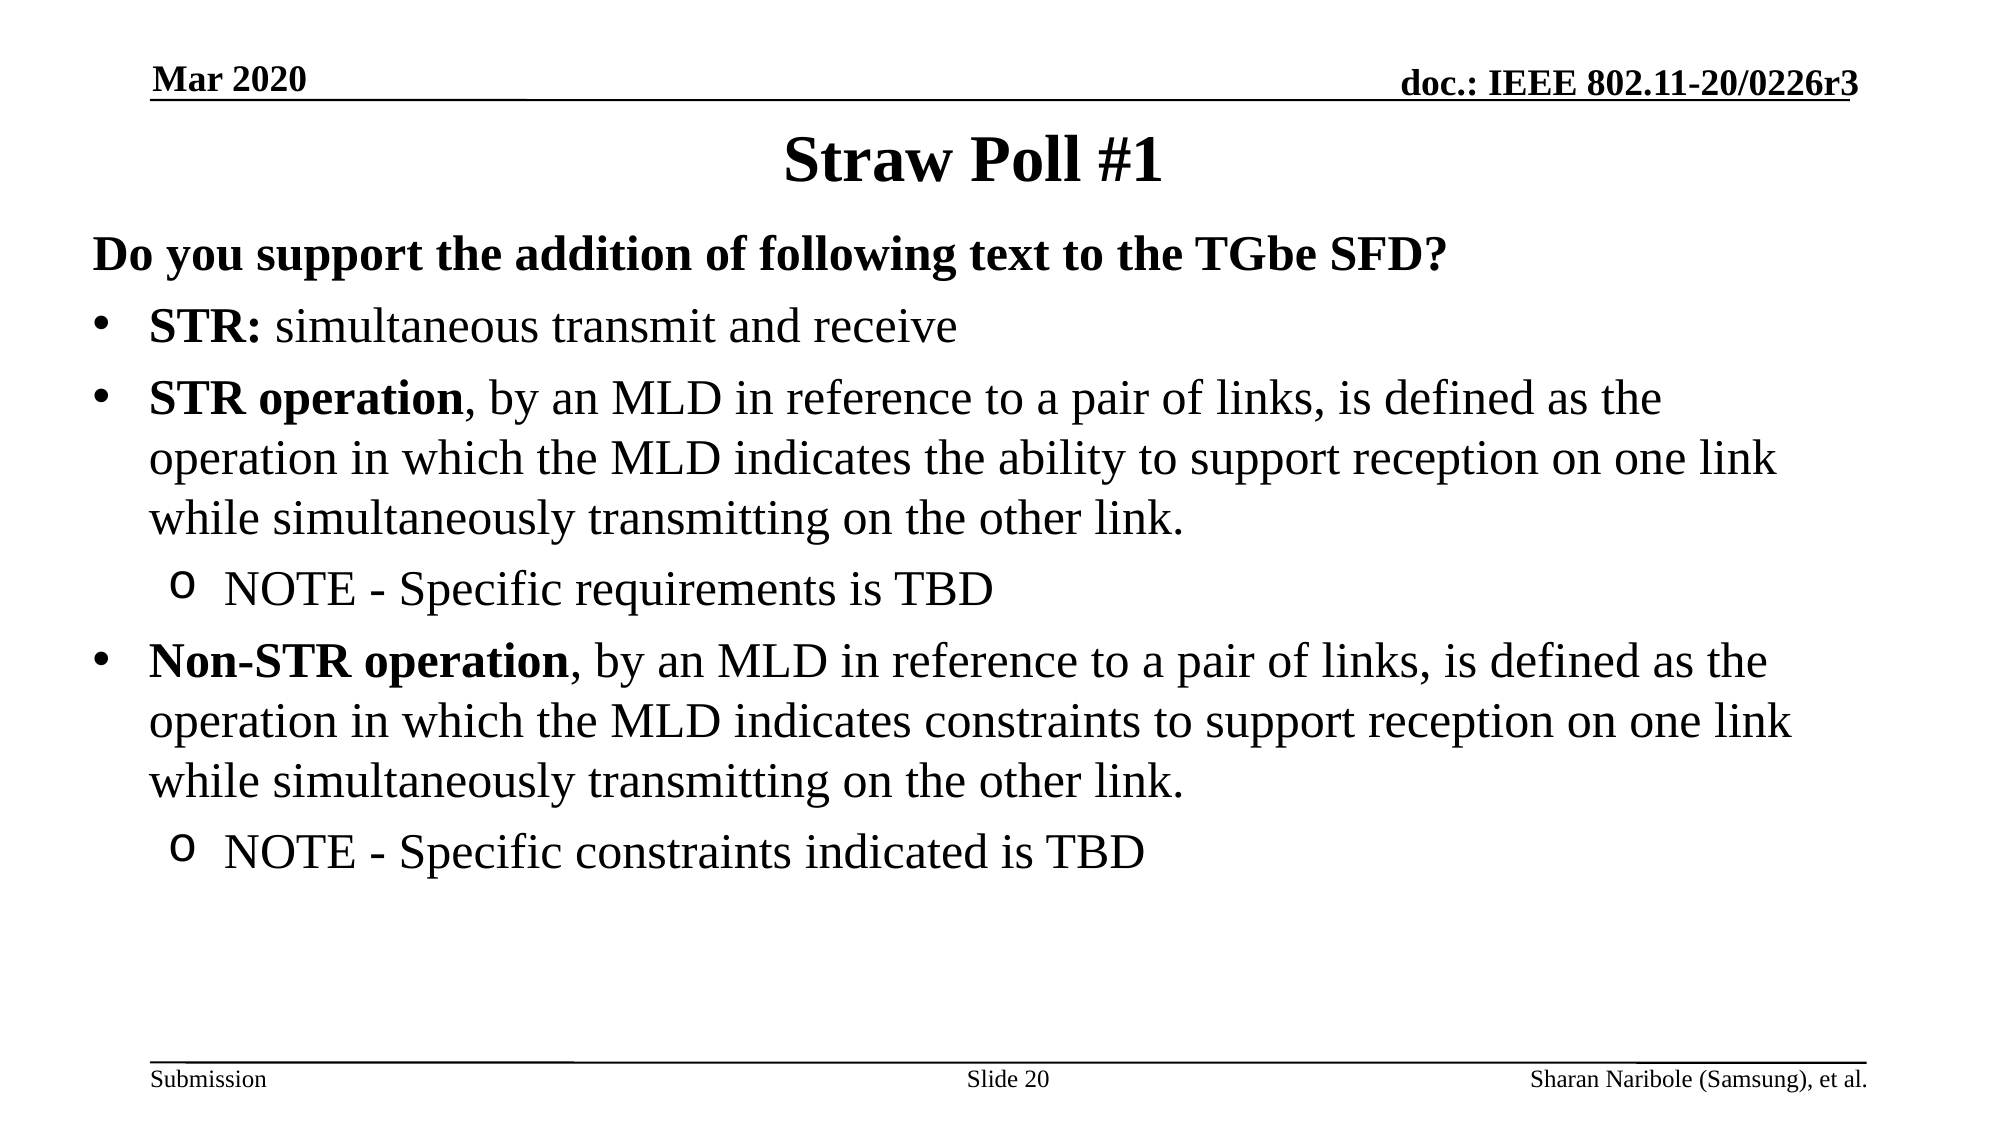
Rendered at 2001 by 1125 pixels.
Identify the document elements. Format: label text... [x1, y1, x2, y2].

slide_number Slide 20 [950, 1061, 1067, 1123]
title Straw Poll #1 [124, 66, 1825, 212]
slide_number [152, 54, 563, 100]
list Do you support the addition of following text to the TGbe SFD? STR: simultaneous transmit and receive STR operation, by an MLD in reference to a pair of links, is defined as the operation in which the MLD indicates the ability to support reception on one link while simultaneously transmitting on the other link. NOTE - Specific requirements is TBD Non-STR operation, by an MLD in reference to a pair of links, is defined as the operation in which the MLD indicates constraints to support reception on one link while simultaneously transmitting on the other link. NOTE - Specific constraints indicated is TBD [77, 212, 1865, 888]
footer Sharan Naribole (Samsung), et al. [1171, 1061, 1869, 1093]
